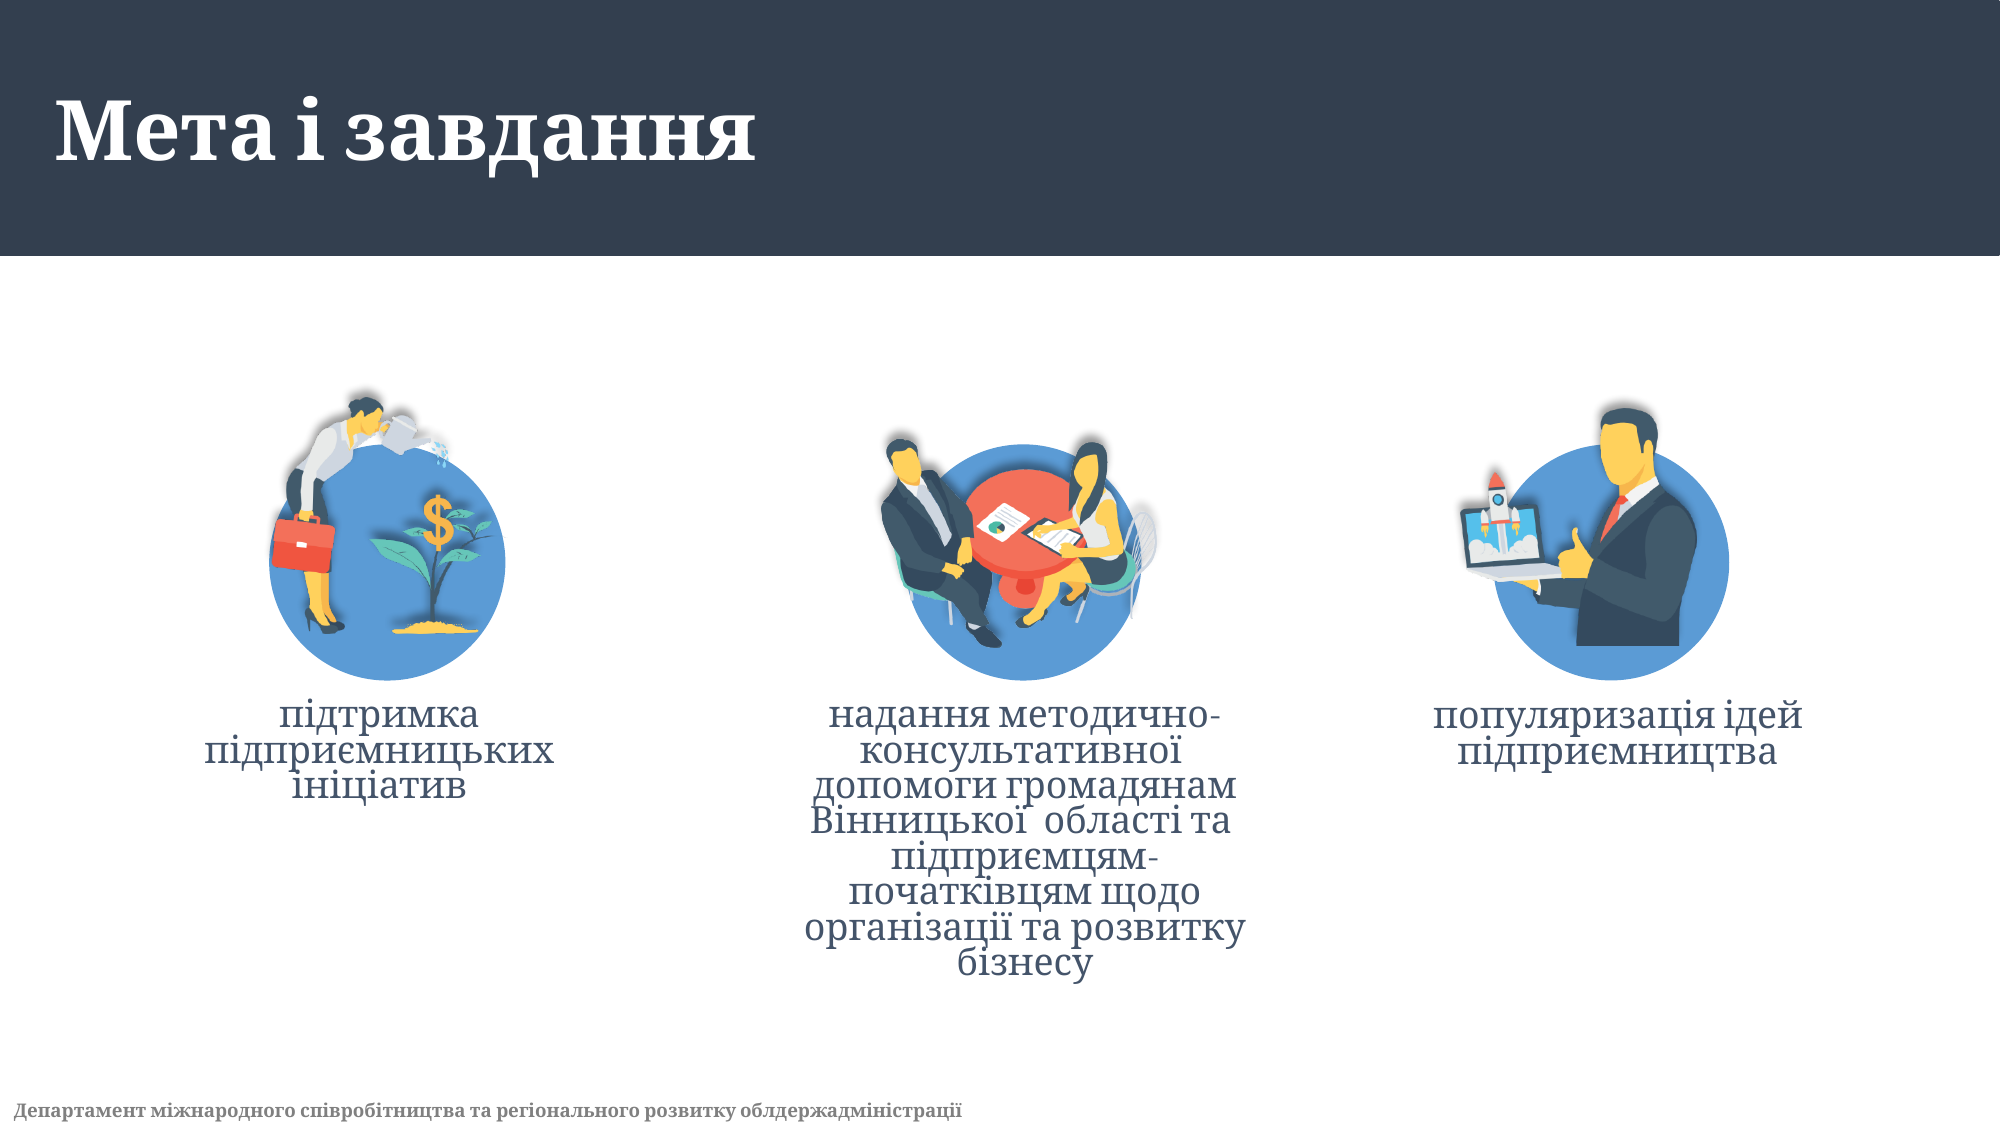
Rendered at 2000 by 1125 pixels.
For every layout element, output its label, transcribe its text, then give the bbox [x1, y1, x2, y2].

text_box [1697, 484, 1731, 645]
text_box надання методично-консультативної допомоги громадянам Вінницької області та підприємцям-початківцям щодо організації та розвитку бізнесу [763, 692, 1287, 991]
text_box [0, 0, 2000, 256]
picture [1460, 408, 1697, 646]
text_box [1526, 646, 1696, 682]
picture [881, 405, 1157, 681]
text_box [292, 634, 483, 682]
text_box підтримка підприємницьких ініціатив [161, 692, 599, 814]
picture [271, 397, 508, 634]
text_box популяризація ідей підприємництва [1413, 693, 1824, 780]
text_box Мета і завдання [39, 69, 772, 185]
